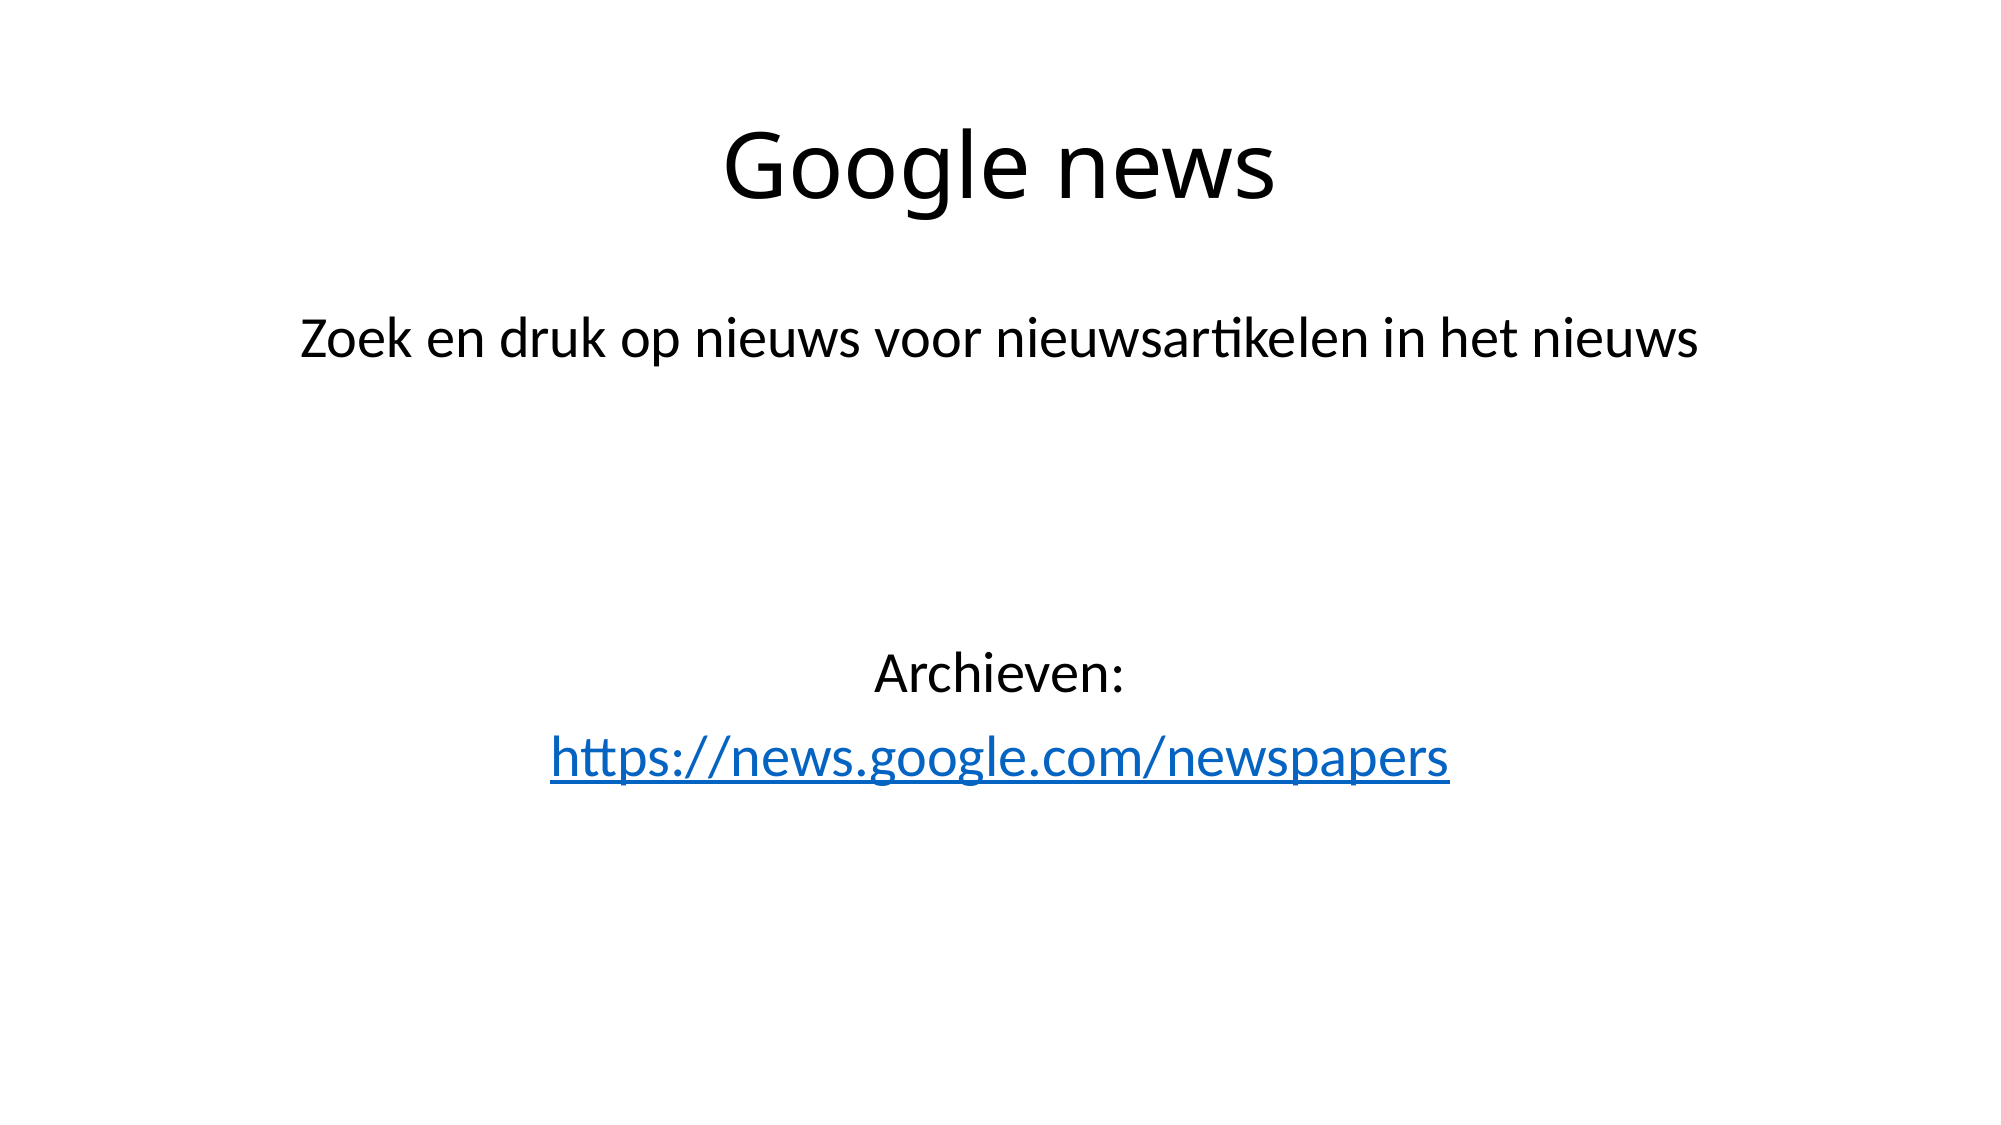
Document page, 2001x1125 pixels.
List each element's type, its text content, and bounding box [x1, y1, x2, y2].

list Zoek en druk op nieuws voor nieuwsartikelen in het nieuws Archieven: https://news.google.com/newspapers [137, 299, 1863, 1014]
title Google news [137, 59, 1863, 278]
